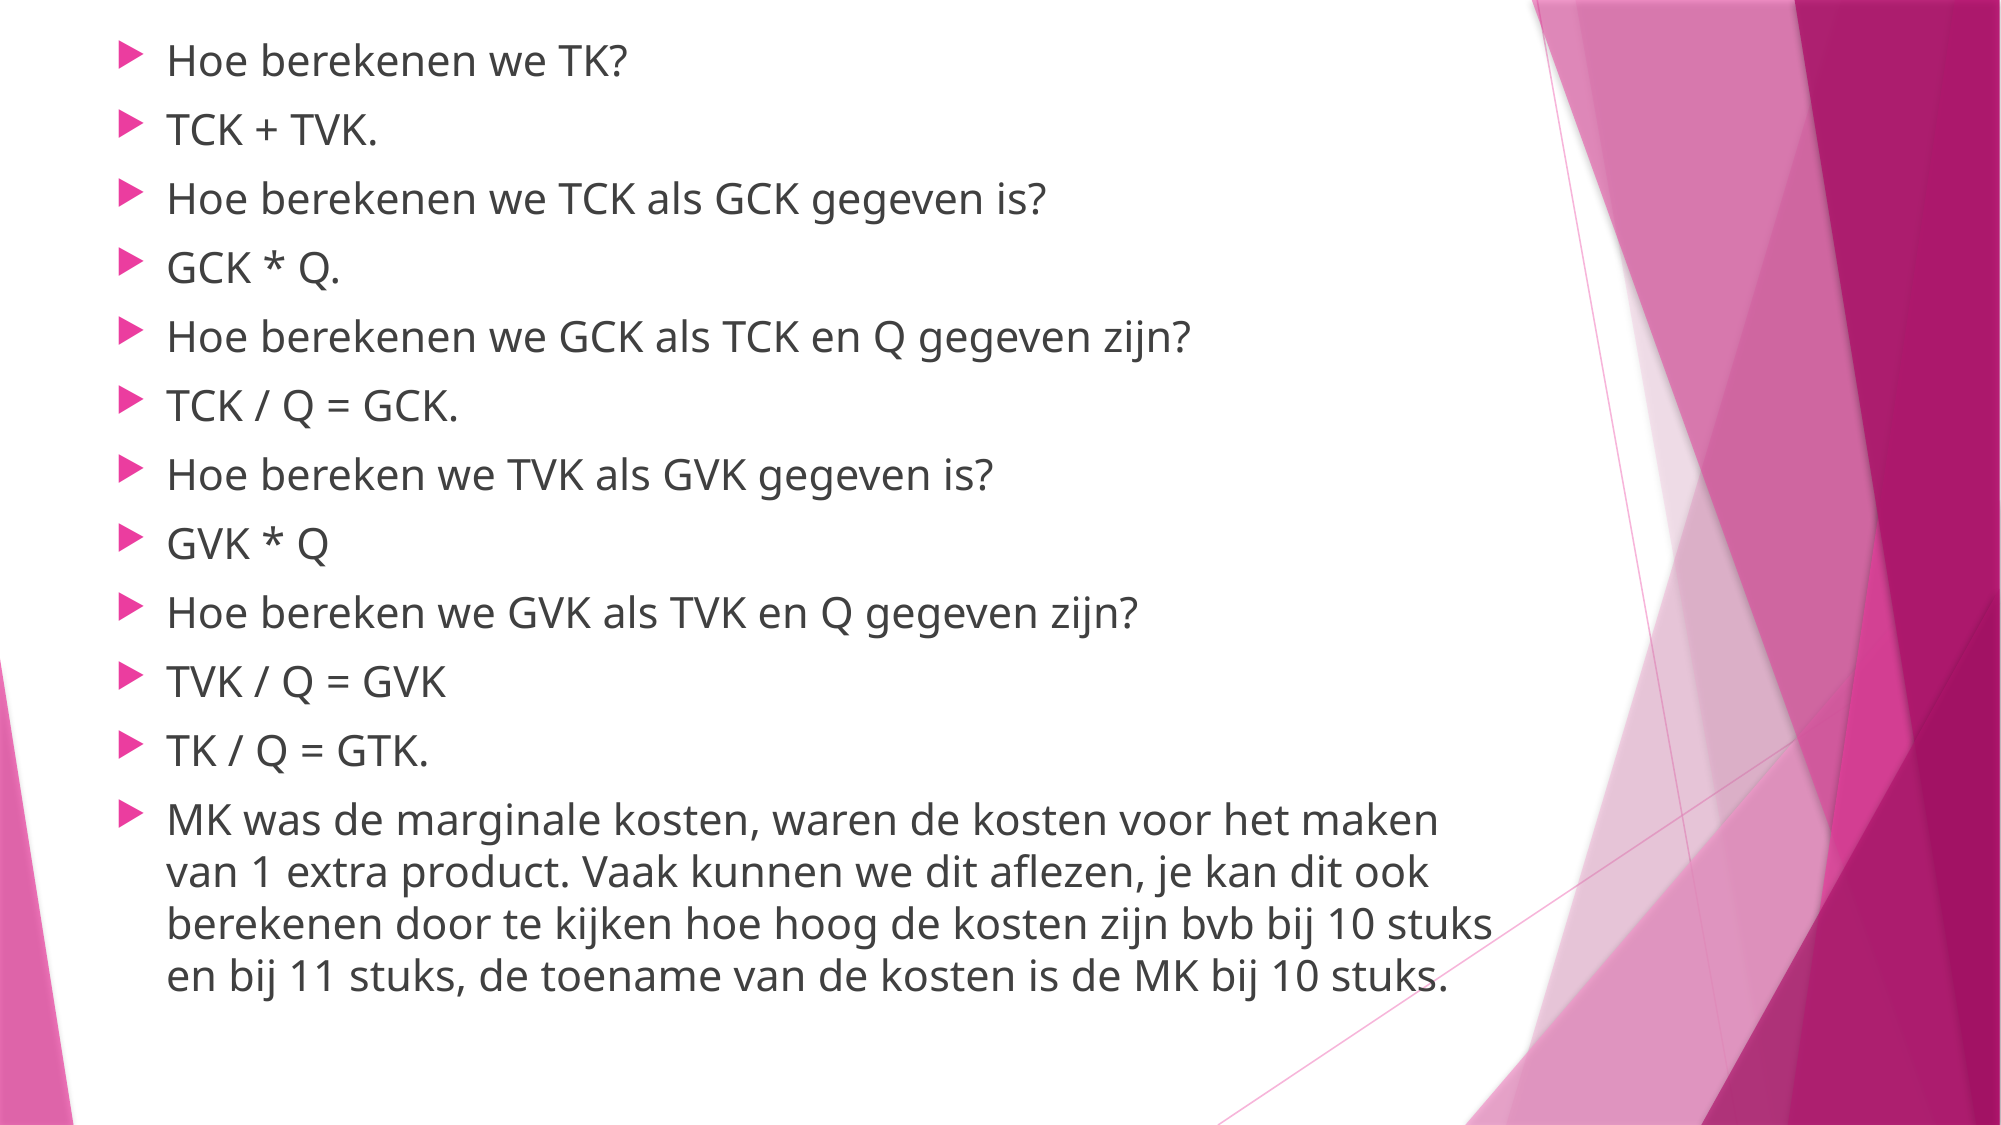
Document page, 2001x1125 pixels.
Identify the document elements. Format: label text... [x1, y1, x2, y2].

list Hoe berekenen we TK? TCK + TVK. Hoe berekenen we TCK als GCK gegeven is? GCK * Q. Hoe berekenen we GCK als TCK en Q gegeven zijn? TCK / Q = GCK. Hoe bereken we TVK als GVK gegeven is? GVK * Q Hoe bereken we GVK als TVK en Q gegeven zijn? TVK / Q = GVK TK / Q = GTK. MK was de marginale kosten, waren de kosten voor het maken van 1 extra product. Vaak kunnen we dit aflezen, je kan dit ook berekenen door te kijken hoe hoog de kosten zijn bvb bij 10 stuks en bij 11 stuks, de toename van de kosten is de MK bij 10 stuks. [100, 25, 1522, 1054]
